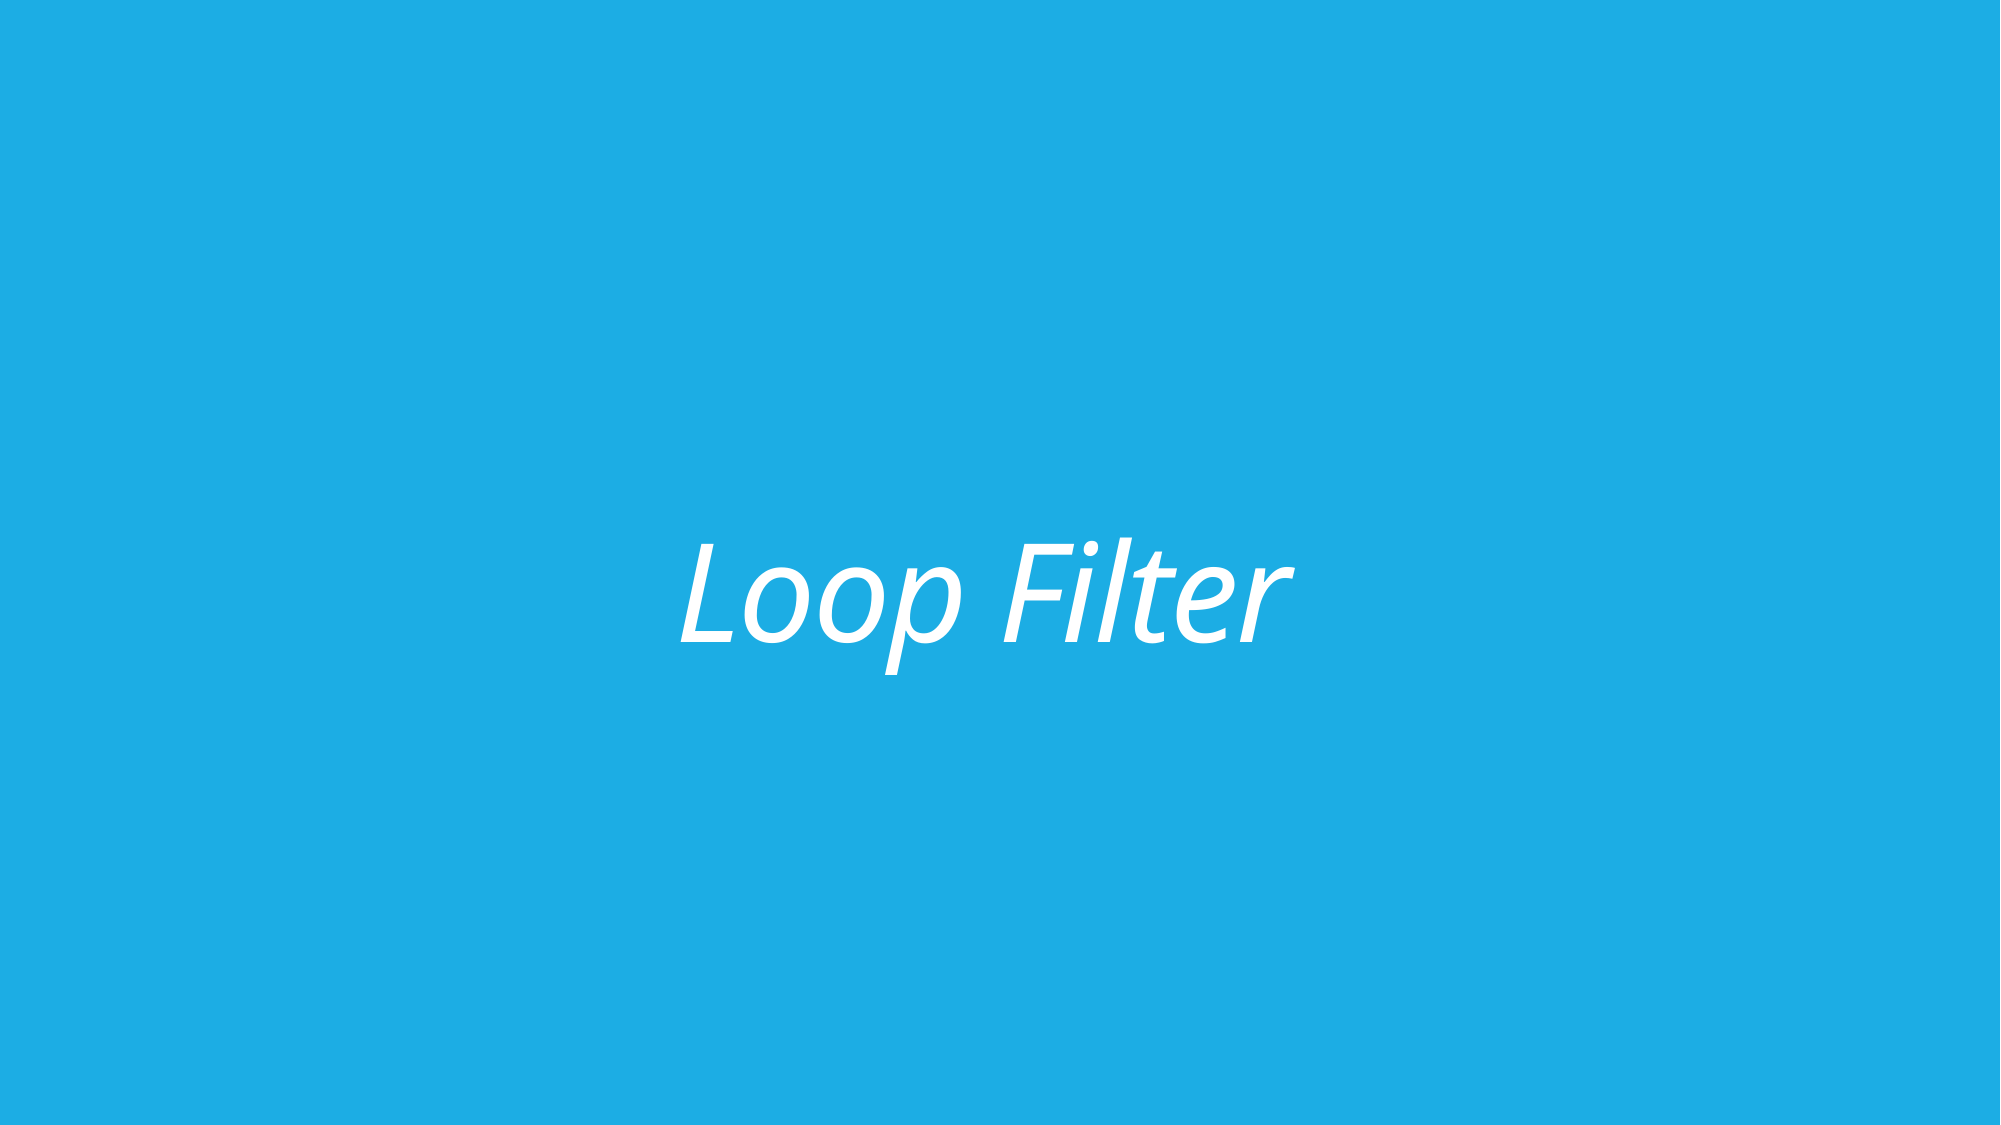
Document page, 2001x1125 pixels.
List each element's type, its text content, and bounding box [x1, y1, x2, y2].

title Loop Filter [98, 126, 1868, 677]
